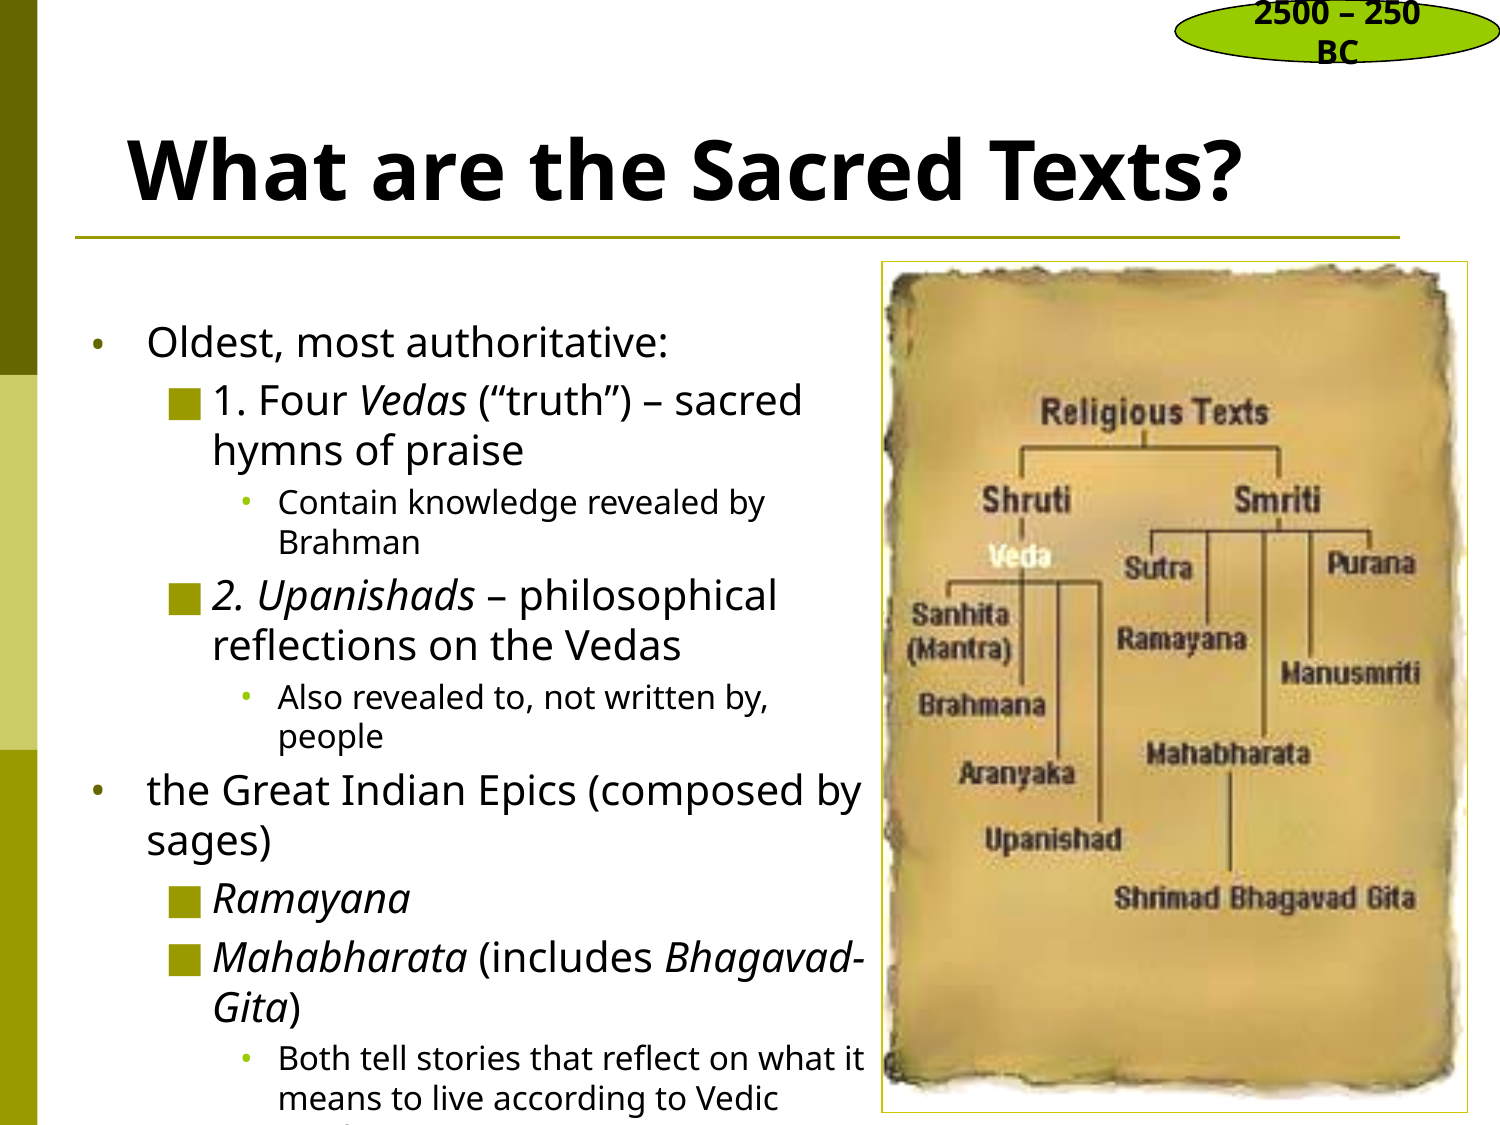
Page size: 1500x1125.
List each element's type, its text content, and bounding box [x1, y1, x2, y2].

title What are the Sacred Texts? [112, 37, 1388, 225]
text_box 2500 – 250 BC [1175, 0, 1500, 63]
list Oldest, most authoritative: 1. Four Vedas (“truth”) – sacred hymns of praise Contain knowledge revealed by Brahman 2. Upanishads – philosophical reflections on the Vedas Also revealed to, not written by, people the Great Indian Epics (composed by sages) Ramayana Mahabharata (includes Bhagavad-Gita) Both tell stories that reflect on what it means to live according to Vedic teachings [75, 249, 888, 1000]
picture [882, 262, 1468, 1112]
